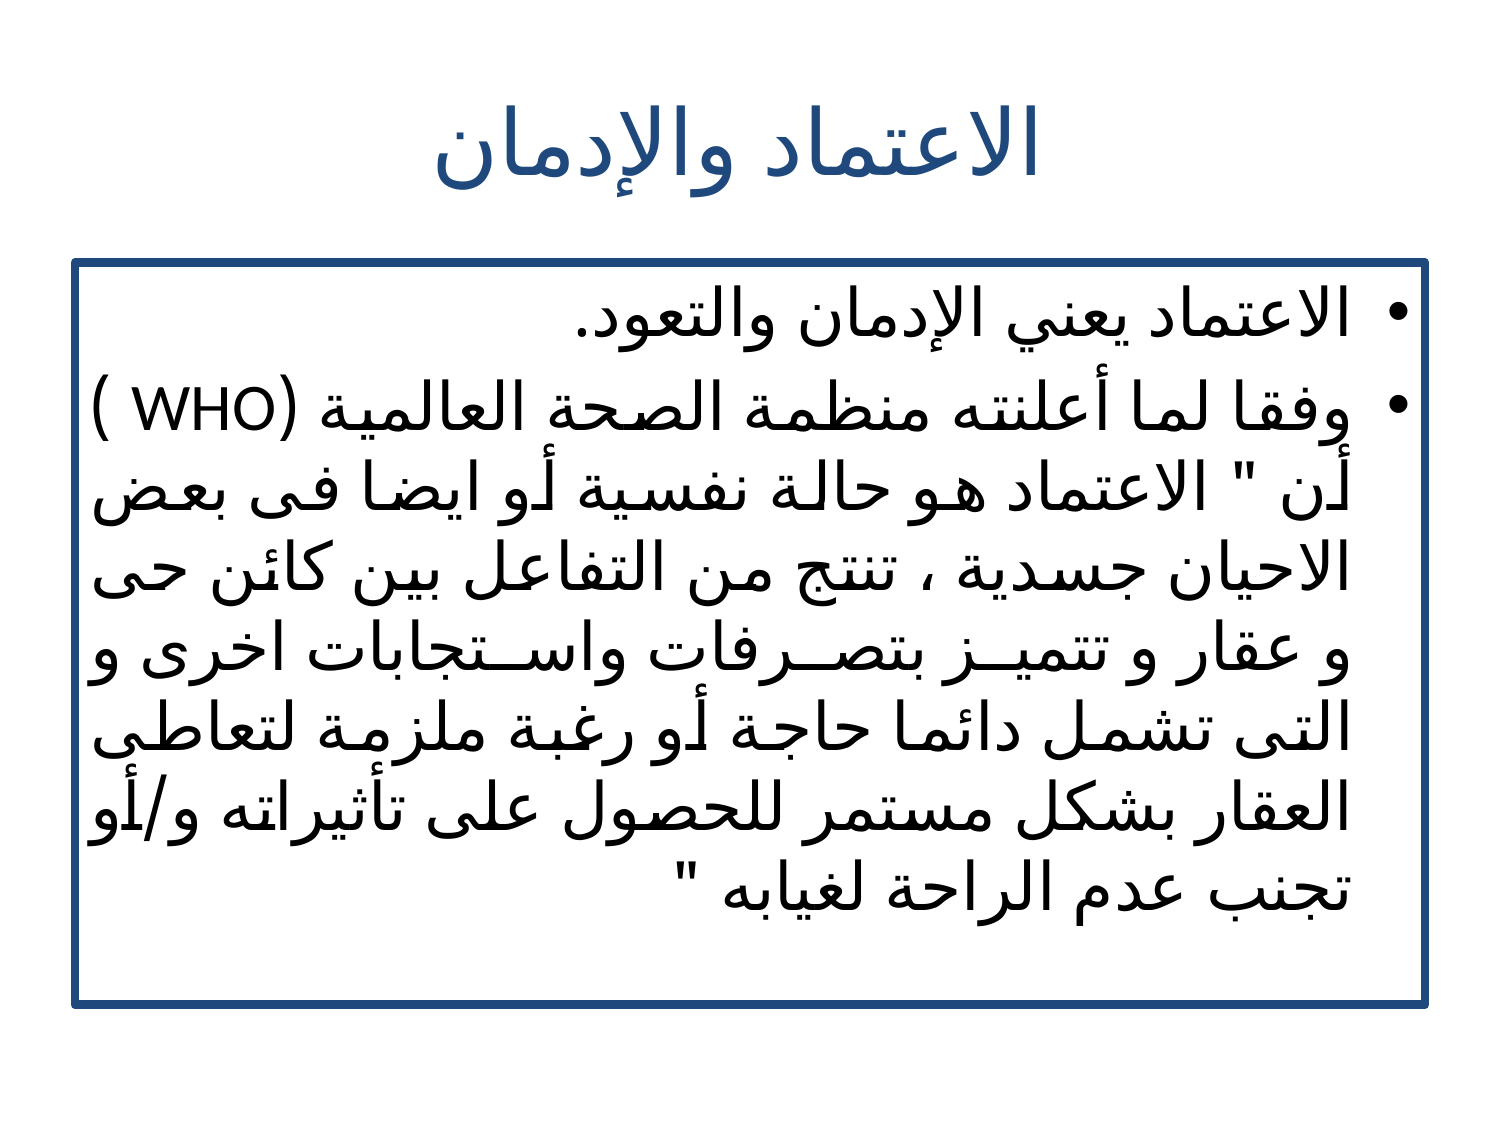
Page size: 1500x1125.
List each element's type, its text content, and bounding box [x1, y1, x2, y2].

list الاعتماد يعني الإدمان والتعود. وفقا لما أعلنته منظمة الصحة العالمية (WHO ) أن " الاعتماد هو حالة نفسية أو ايضا فى بعض الاحيان جسدية ، تنتج من التفاعل بين كائن حى و عقار و تتميز بتصرفات واستجابات اخرى و التى تشمل دائما حاجة أو رغبة ملزمة لتعاطى العقار بشكل مستمر للحصول على تأثيراته و/أو تجنب عدم الراحة لغيابه " [75, 262, 1425, 1005]
title الاعتماد والإدمان [75, 45, 1425, 233]
